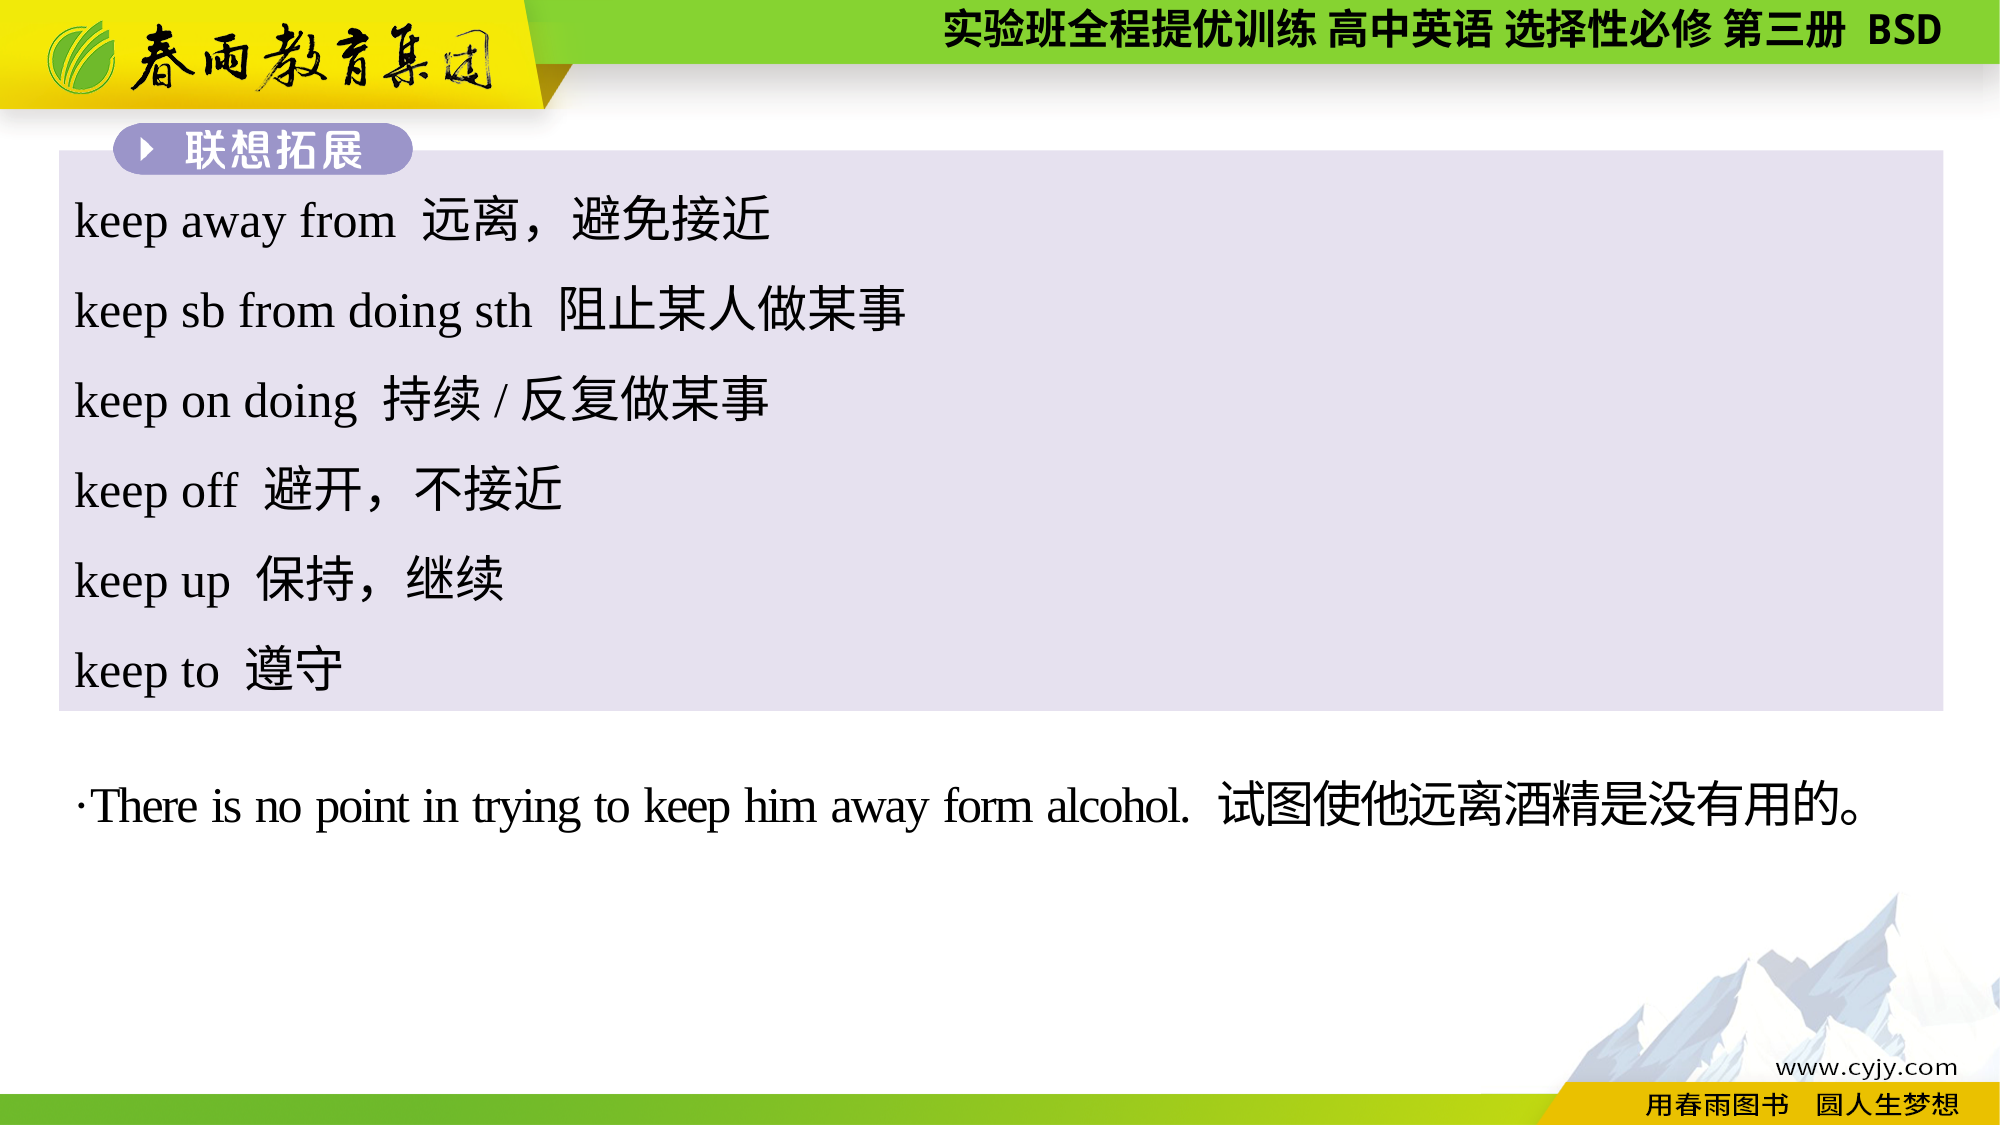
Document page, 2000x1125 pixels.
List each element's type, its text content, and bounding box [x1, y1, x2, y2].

picture [0, 0, 2000, 1125]
text_box ·There is no point in trying to keep him away form alcohol. 试图使他远离酒精是没有用的。 [58, 734, 1944, 840]
list keep away from 远离，避免接近 keep sb from doing sth 阻止某人做某事 keep on doing 持续/反复做某事 keep off 避开，不接近 keep up 保持，继续 keep to 遵守 [59, 150, 1944, 711]
